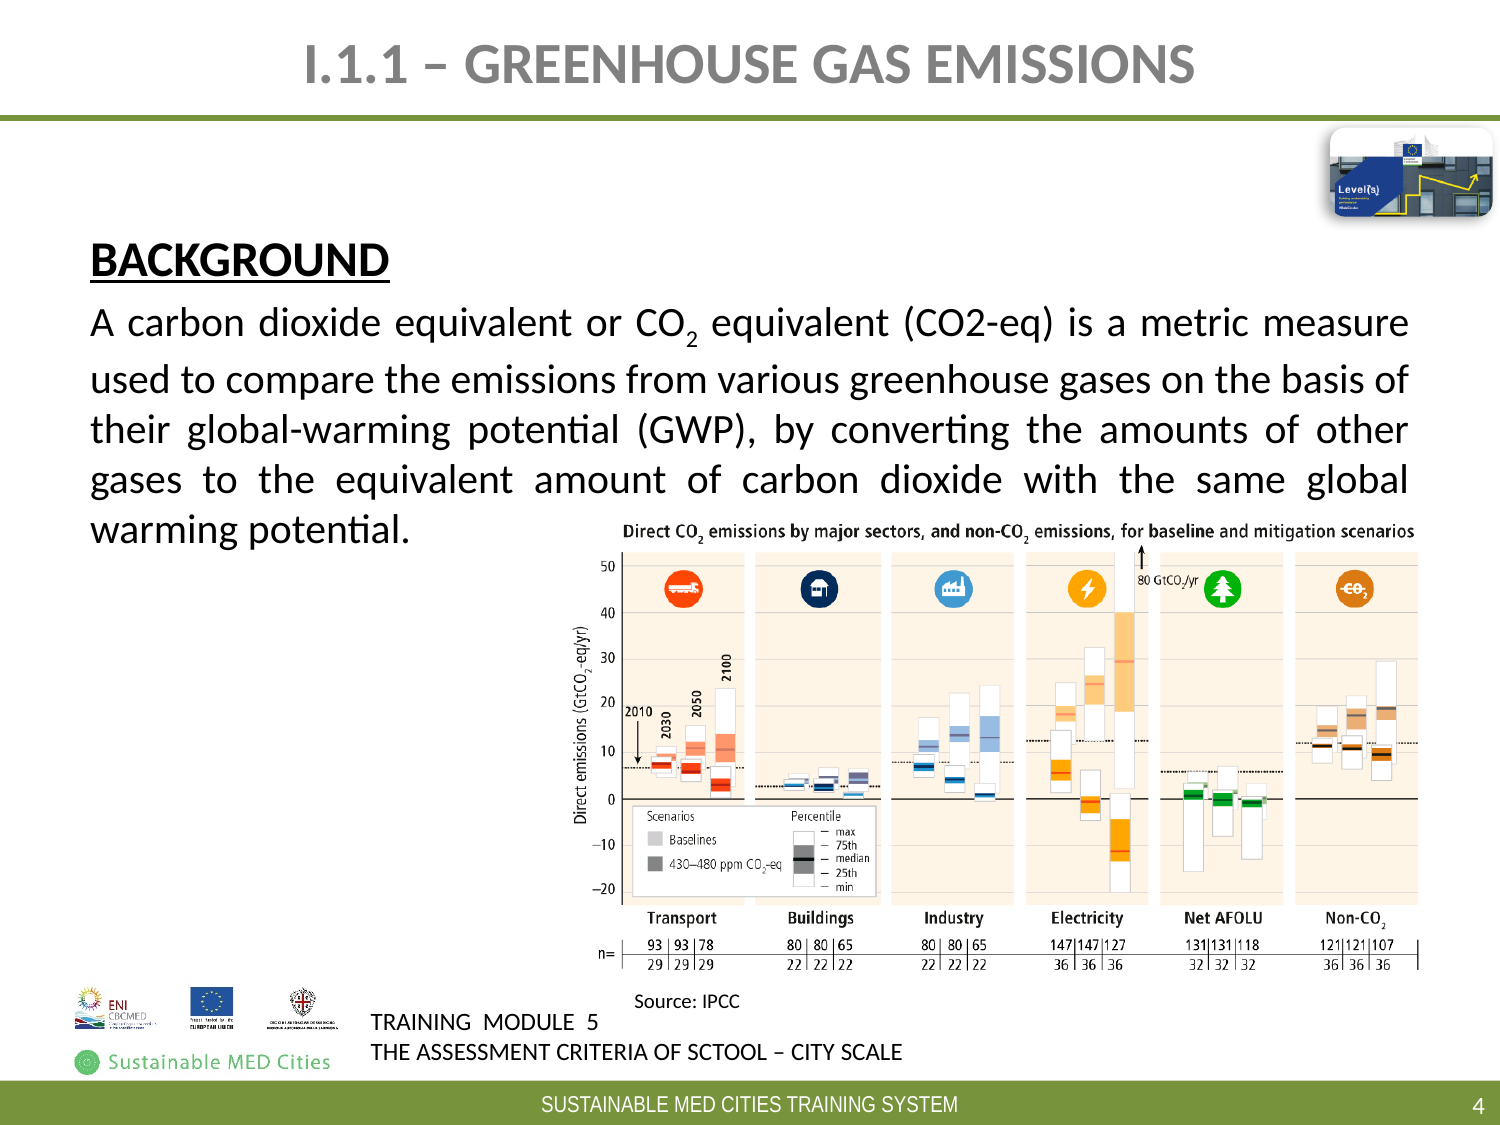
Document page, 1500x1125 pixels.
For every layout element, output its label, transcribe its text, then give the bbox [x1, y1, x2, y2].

picture [62, 978, 356, 1080]
picture [1329, 127, 1493, 217]
list BACKGROUND A carbon dioxide equivalent or CO2 equivalent (CO2-eq) is a metric measure used to compare the emissions from various greenhouse gases on the basis of their global-warming potential (GWP), by converting the amounts of other gases to the equivalent amount of carbon dioxide with the same global warming potential. [75, 219, 1425, 962]
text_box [571, 520, 1426, 1021]
slide_number 4 [1399, 1074, 1500, 1125]
title I.1.1 – GREENHOUSE GAS EMISSIONS [0, 0, 1500, 121]
